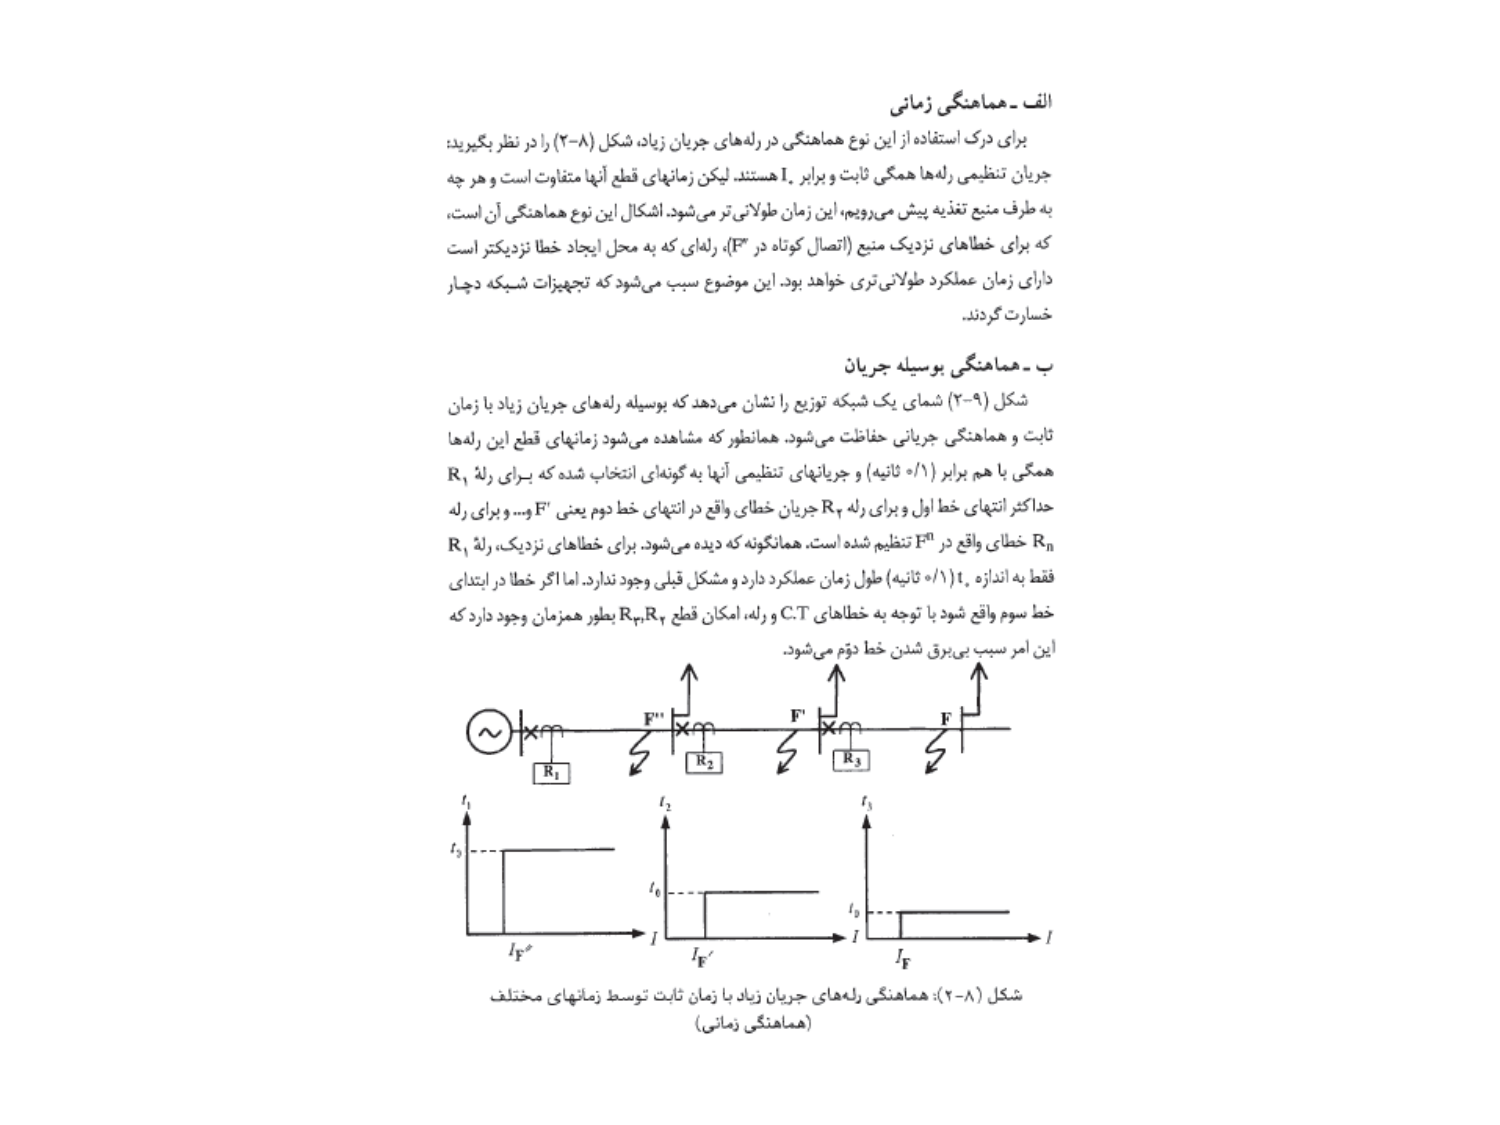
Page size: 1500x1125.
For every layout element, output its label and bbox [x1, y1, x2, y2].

picture [432, 71, 1068, 1054]
